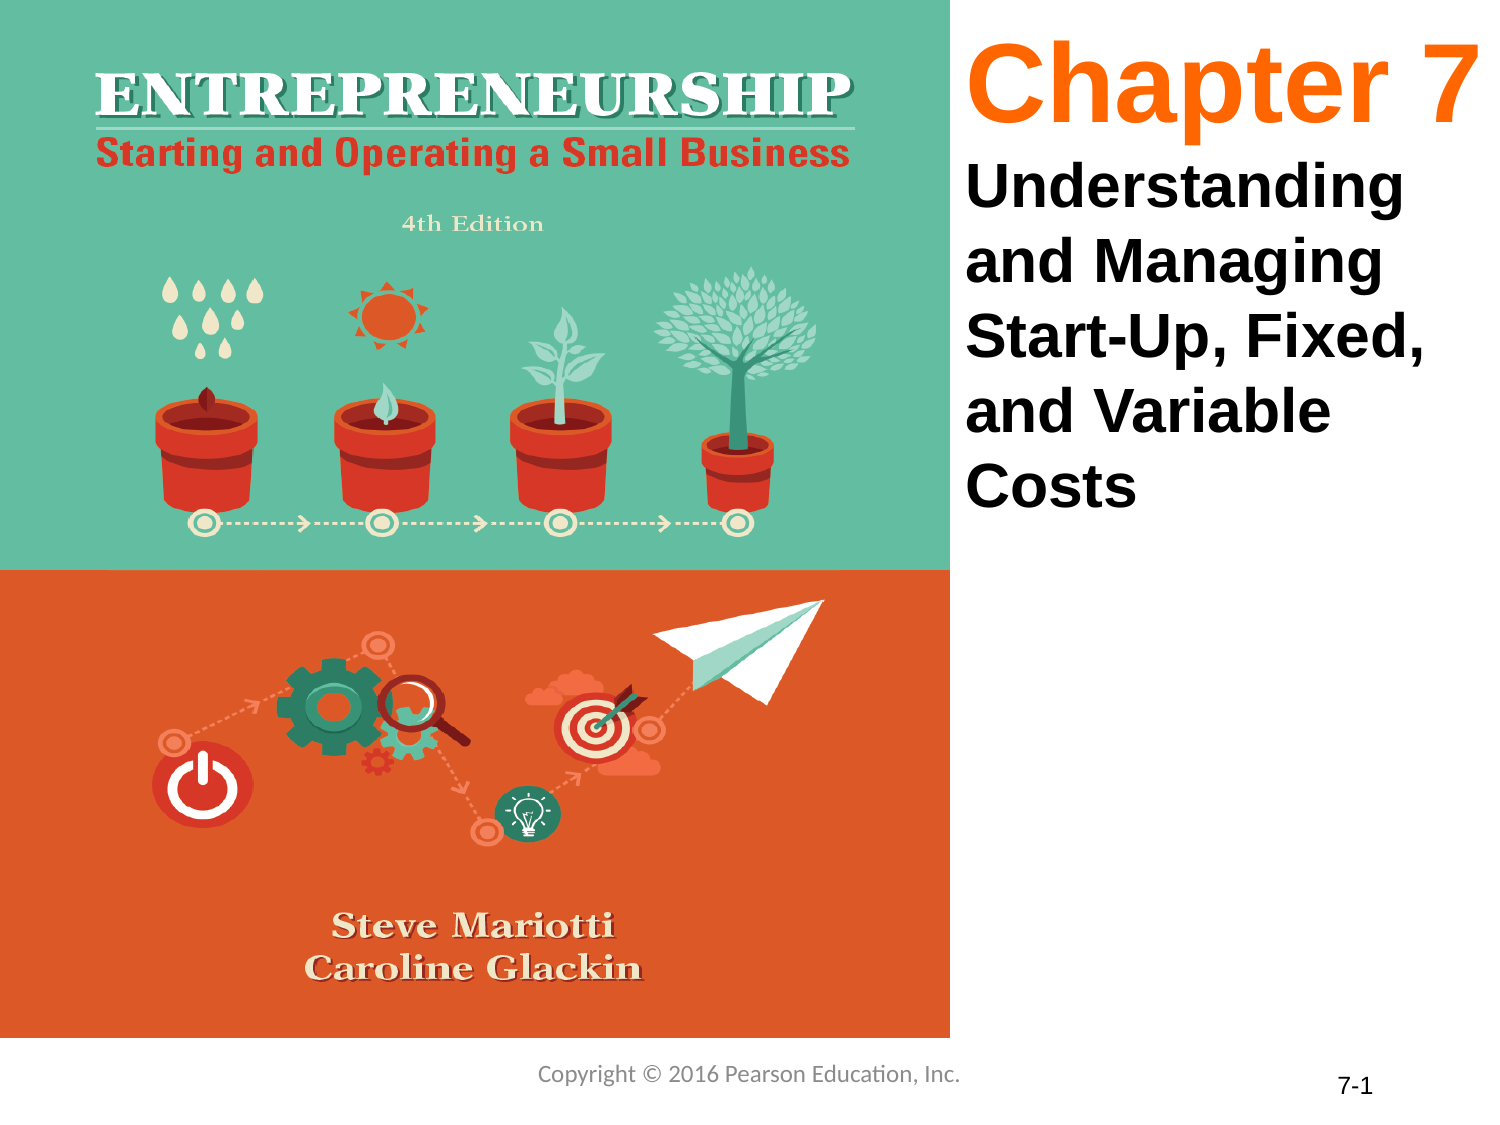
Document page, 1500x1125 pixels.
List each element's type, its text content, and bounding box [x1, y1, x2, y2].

picture [0, 0, 951, 1038]
footer Copyright © 2016 Pearson Education, Inc. [512, 1042, 988, 1103]
title Chapter 7 Understanding and Managing Start-Up, Fixed, and Variable Costs [953, 2, 1500, 528]
